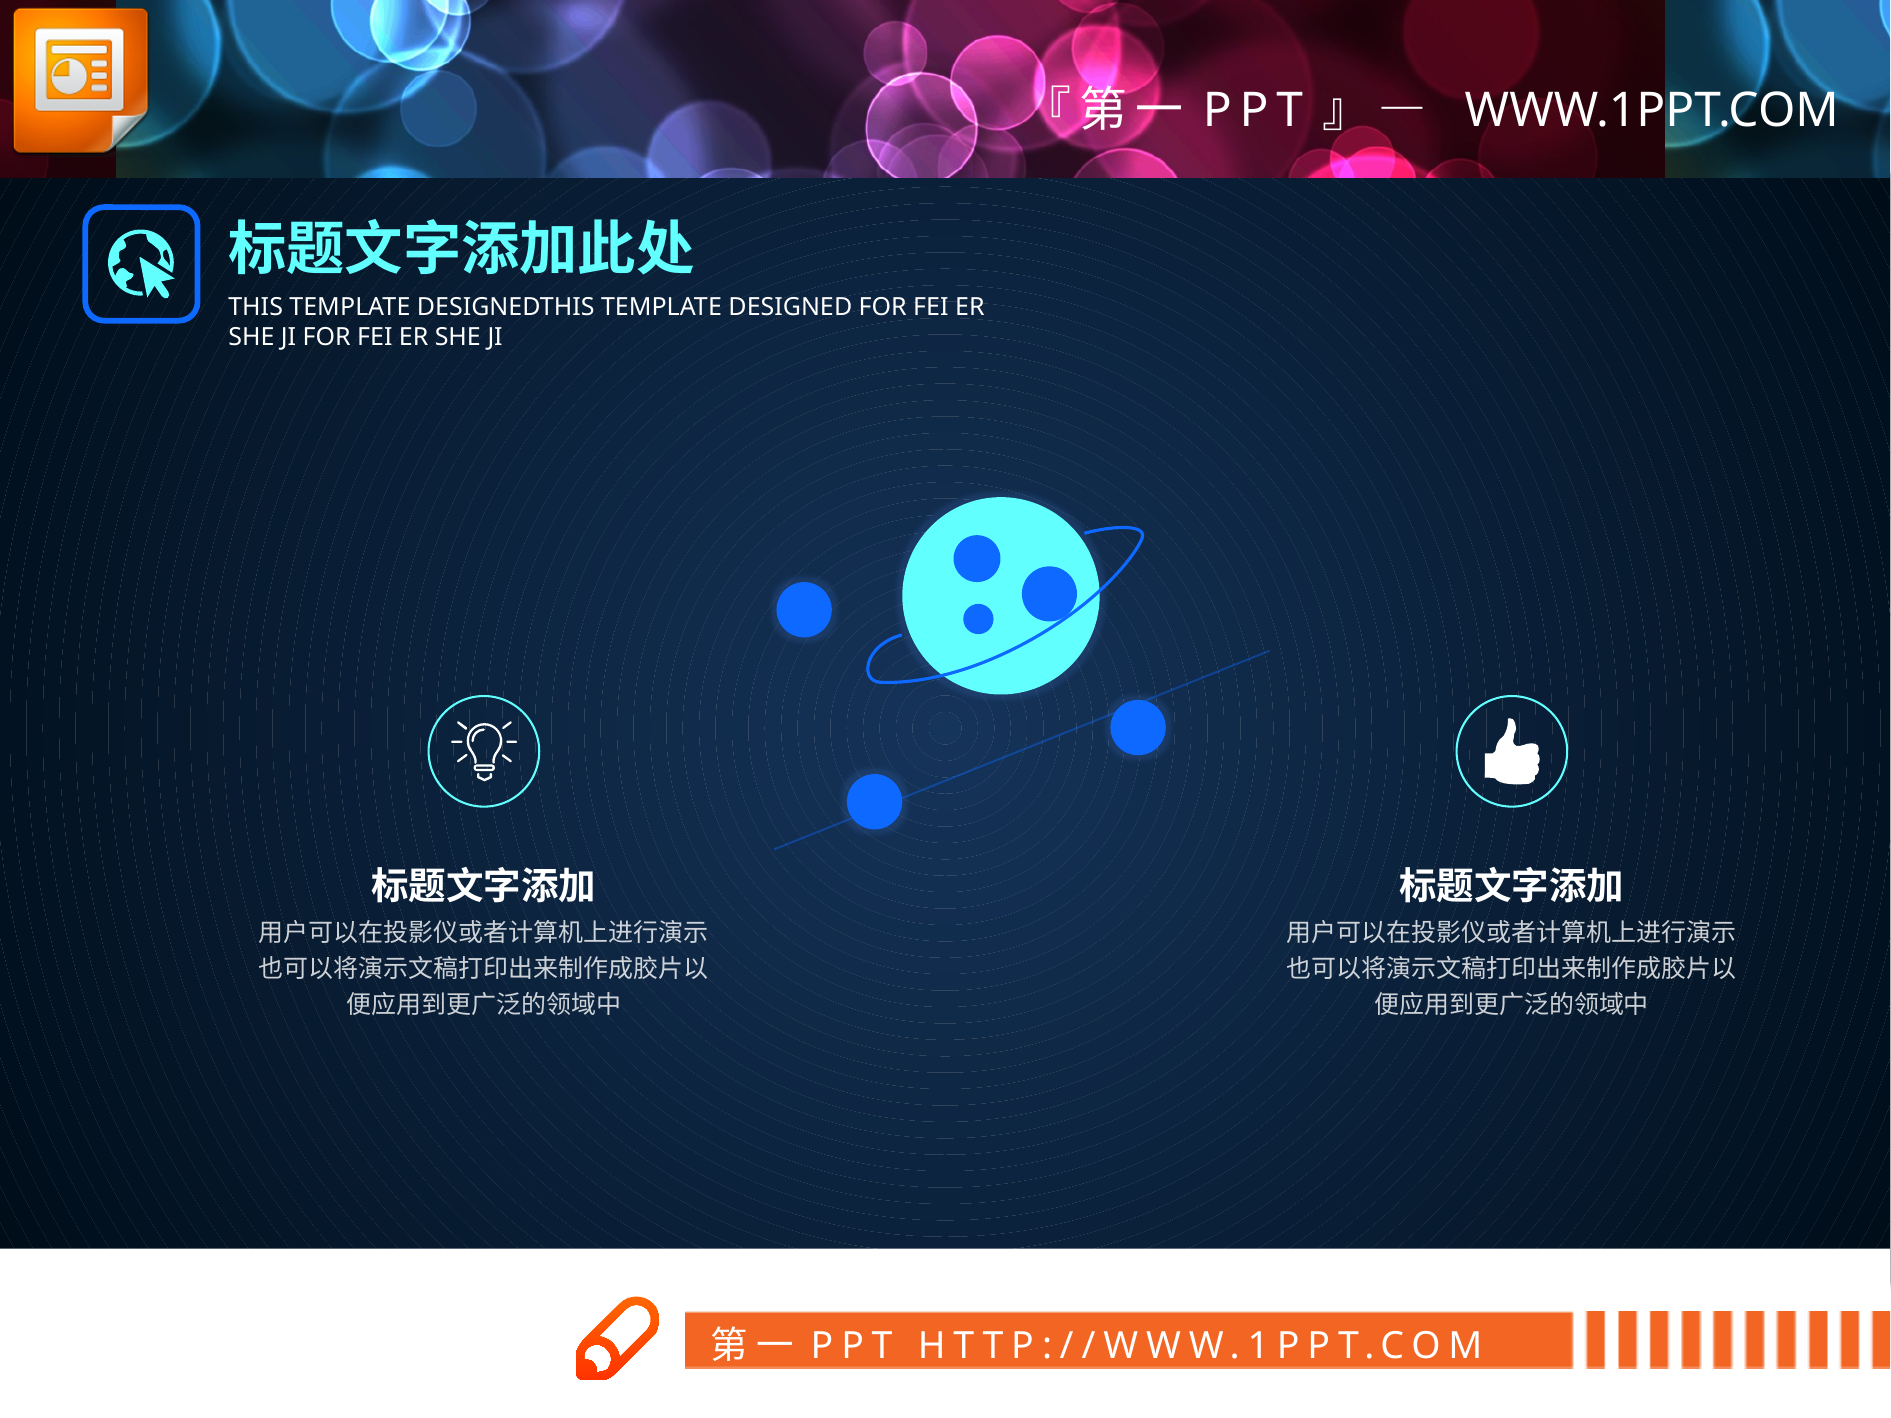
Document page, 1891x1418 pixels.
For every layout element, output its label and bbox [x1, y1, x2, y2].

picture [0, 0, 1891, 178]
text_box [85, 203, 1014, 330]
picture [685, 1311, 1891, 1369]
text_box [773, 496, 1270, 850]
text_box [1269, 845, 1755, 1028]
text_box [1456, 695, 1568, 807]
text_box [241, 845, 727, 1028]
text_box [428, 695, 540, 807]
